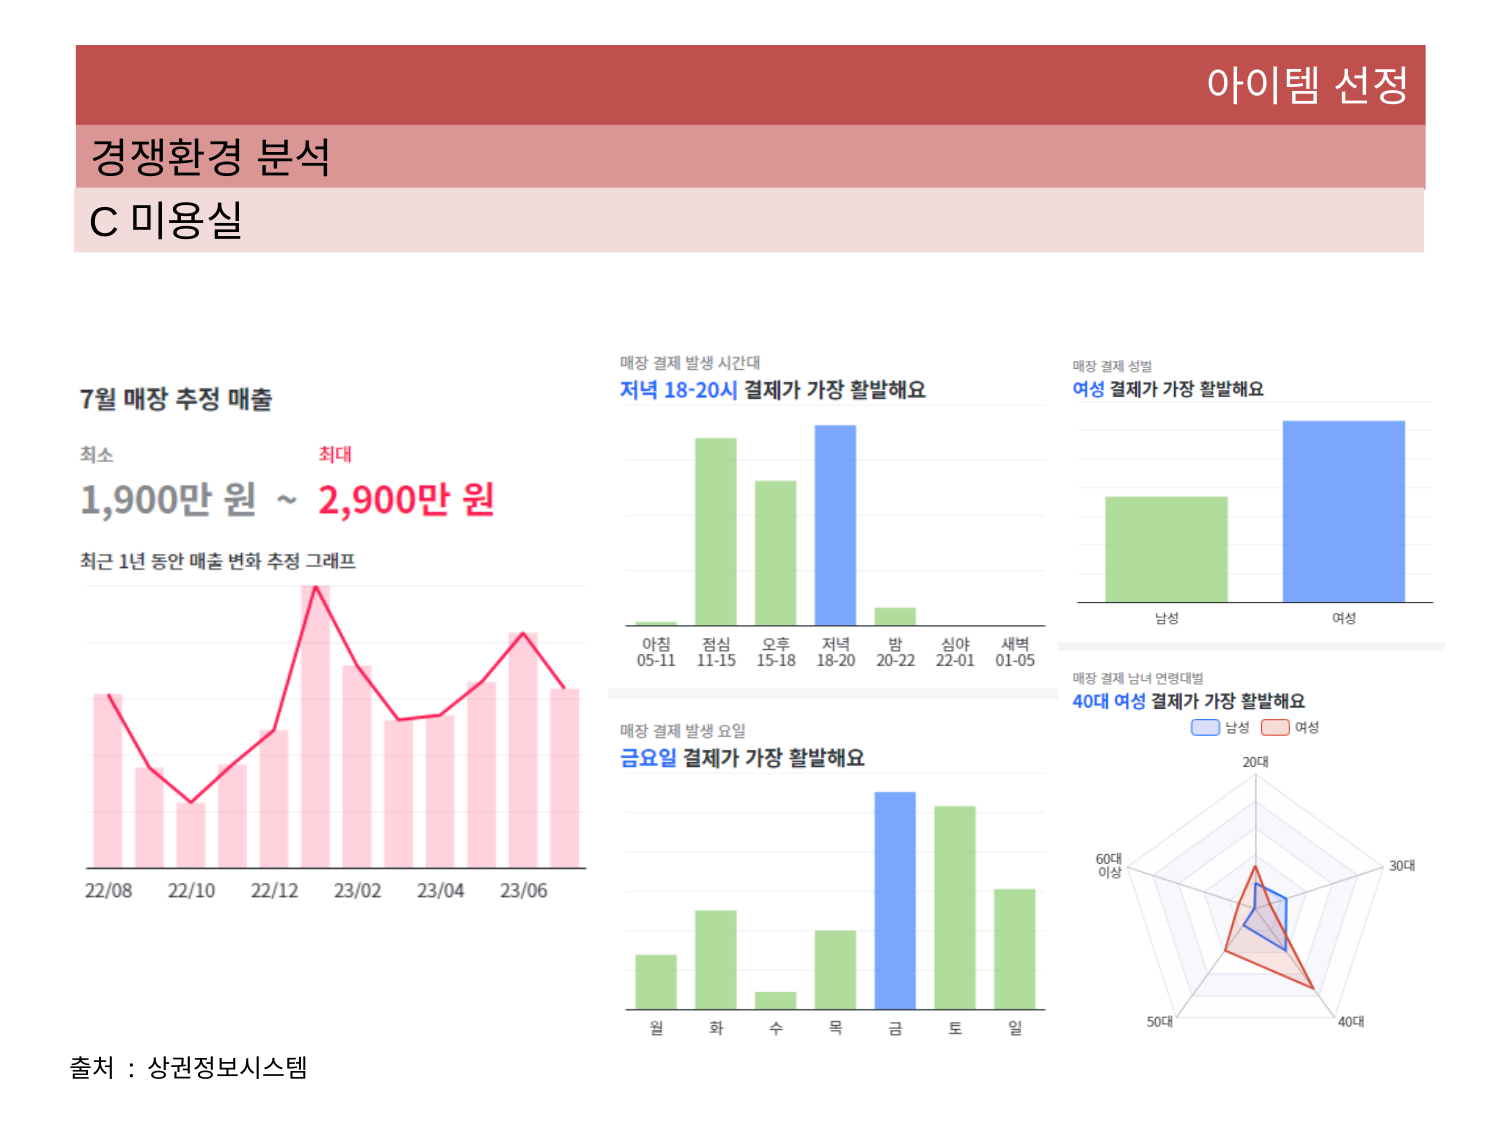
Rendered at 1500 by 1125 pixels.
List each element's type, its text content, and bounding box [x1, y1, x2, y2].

picture [608, 339, 1445, 1068]
text_box 경쟁환경 분석 [75, 124, 1426, 190]
text_box C미용실 [74, 187, 1425, 253]
text_box 출처 : 상권정보시스템 [54, 1044, 324, 1090]
picture [67, 379, 592, 918]
text_box 아이템 선정 [75, 45, 1426, 124]
